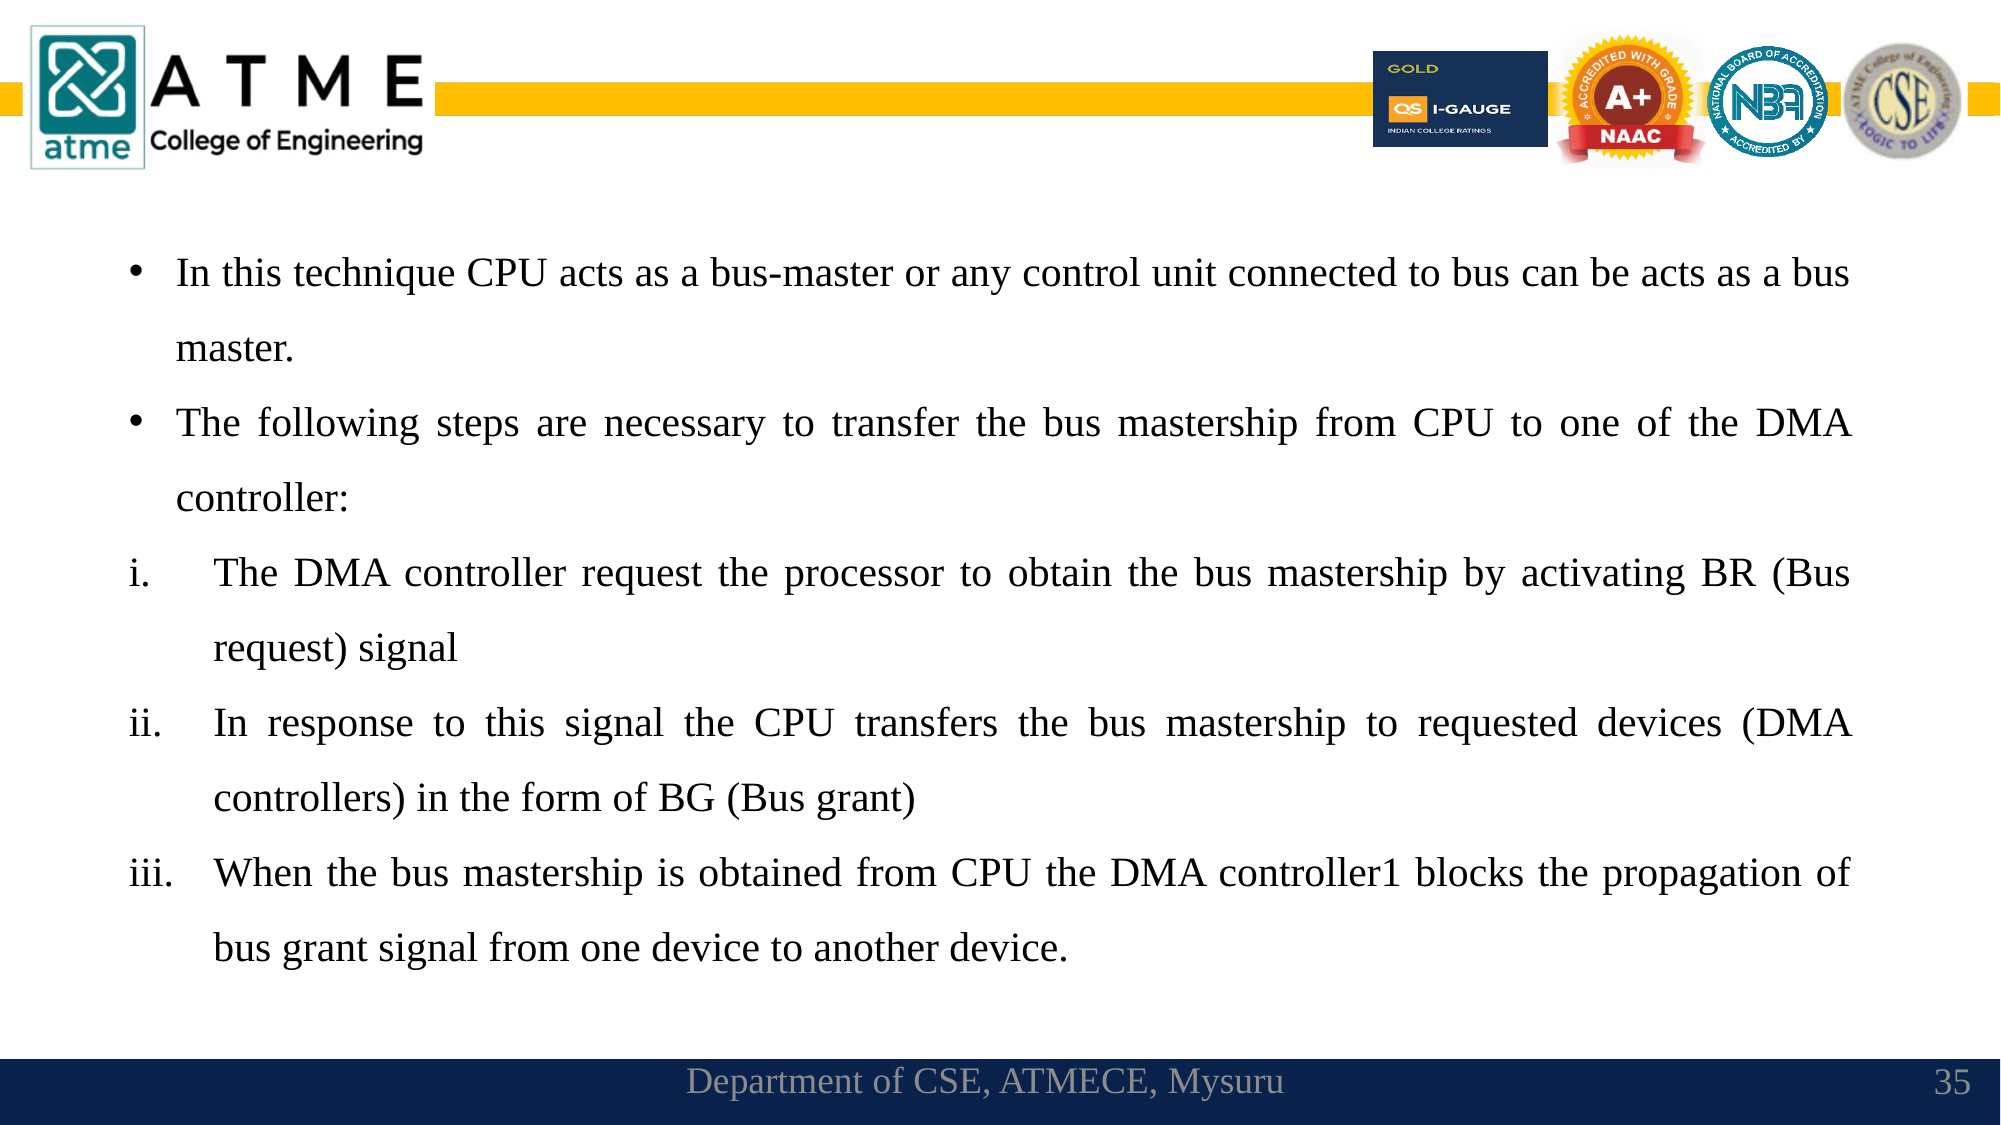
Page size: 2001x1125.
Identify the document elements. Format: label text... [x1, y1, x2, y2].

picture [1840, 26, 1968, 176]
footer Department of CSE, ATMECE, Mysuru [501, 1056, 1470, 1102]
picture [1373, 20, 1828, 180]
slide_number 35 [1511, 1057, 1972, 1103]
picture [0, 1059, 2001, 1125]
picture [22, 15, 435, 178]
text_box In this technique CPU acts as a bus-master or any control unit connected to bus can be acts as a bus master. The following steps are necessary to transfer the bus mastership from CPU to one of the DMA controller: The DMA controller request the processor to obtain the bus mastership by activating BR (Bus request) signal In response to this signal the CPU transfers the bus mastership to requested devices (DMA controllers) in the form of BG (Bus grant) When the bus mastership is obtained from CPU the DMA controller1 blocks the propagation of bus grant signal from one device to another device. [114, 212, 1868, 978]
